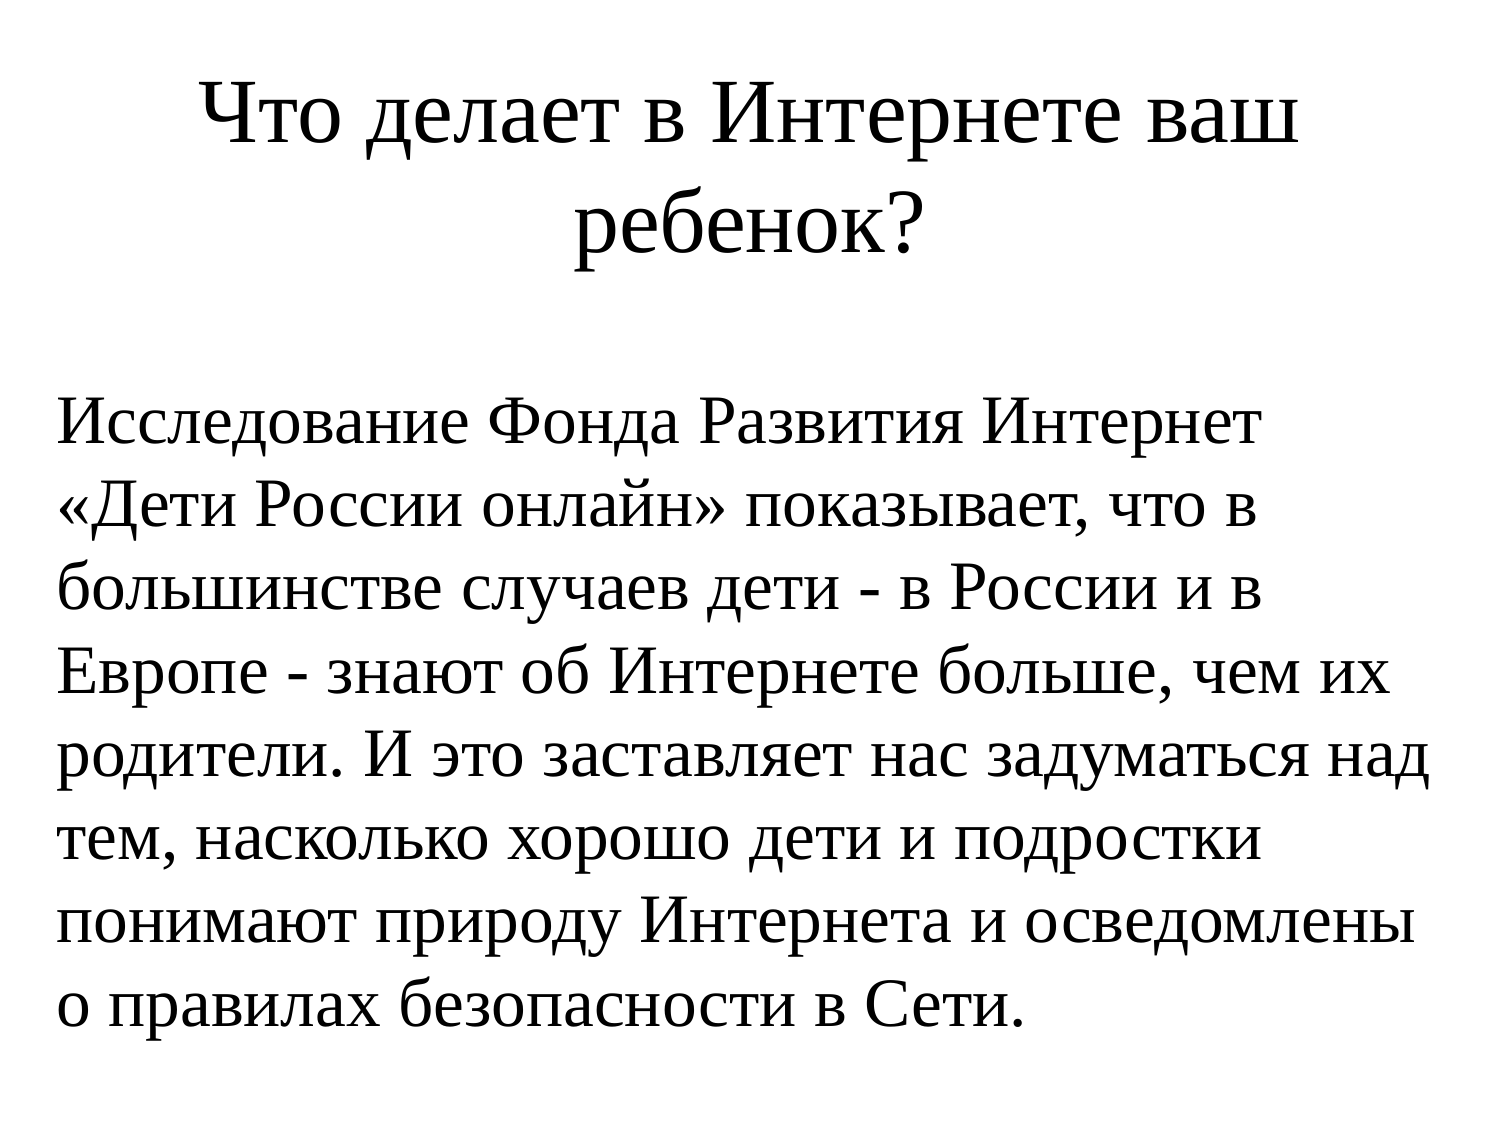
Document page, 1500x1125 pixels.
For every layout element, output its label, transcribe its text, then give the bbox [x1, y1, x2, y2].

list Что делает в Интернете ваш ребенок? Исследование Фонда Развития Интернет «Дети России онлайн» показывает, что в большинстве случаев дети - в России и в Европе - знают об Интернете больше, чем их родители. И это заставляет нас задуматься над тем, насколько хорошо дети и подростки понимают природу Интернета и осведомлены о правилах безопасности в Сети. [41, 42, 1459, 1094]
